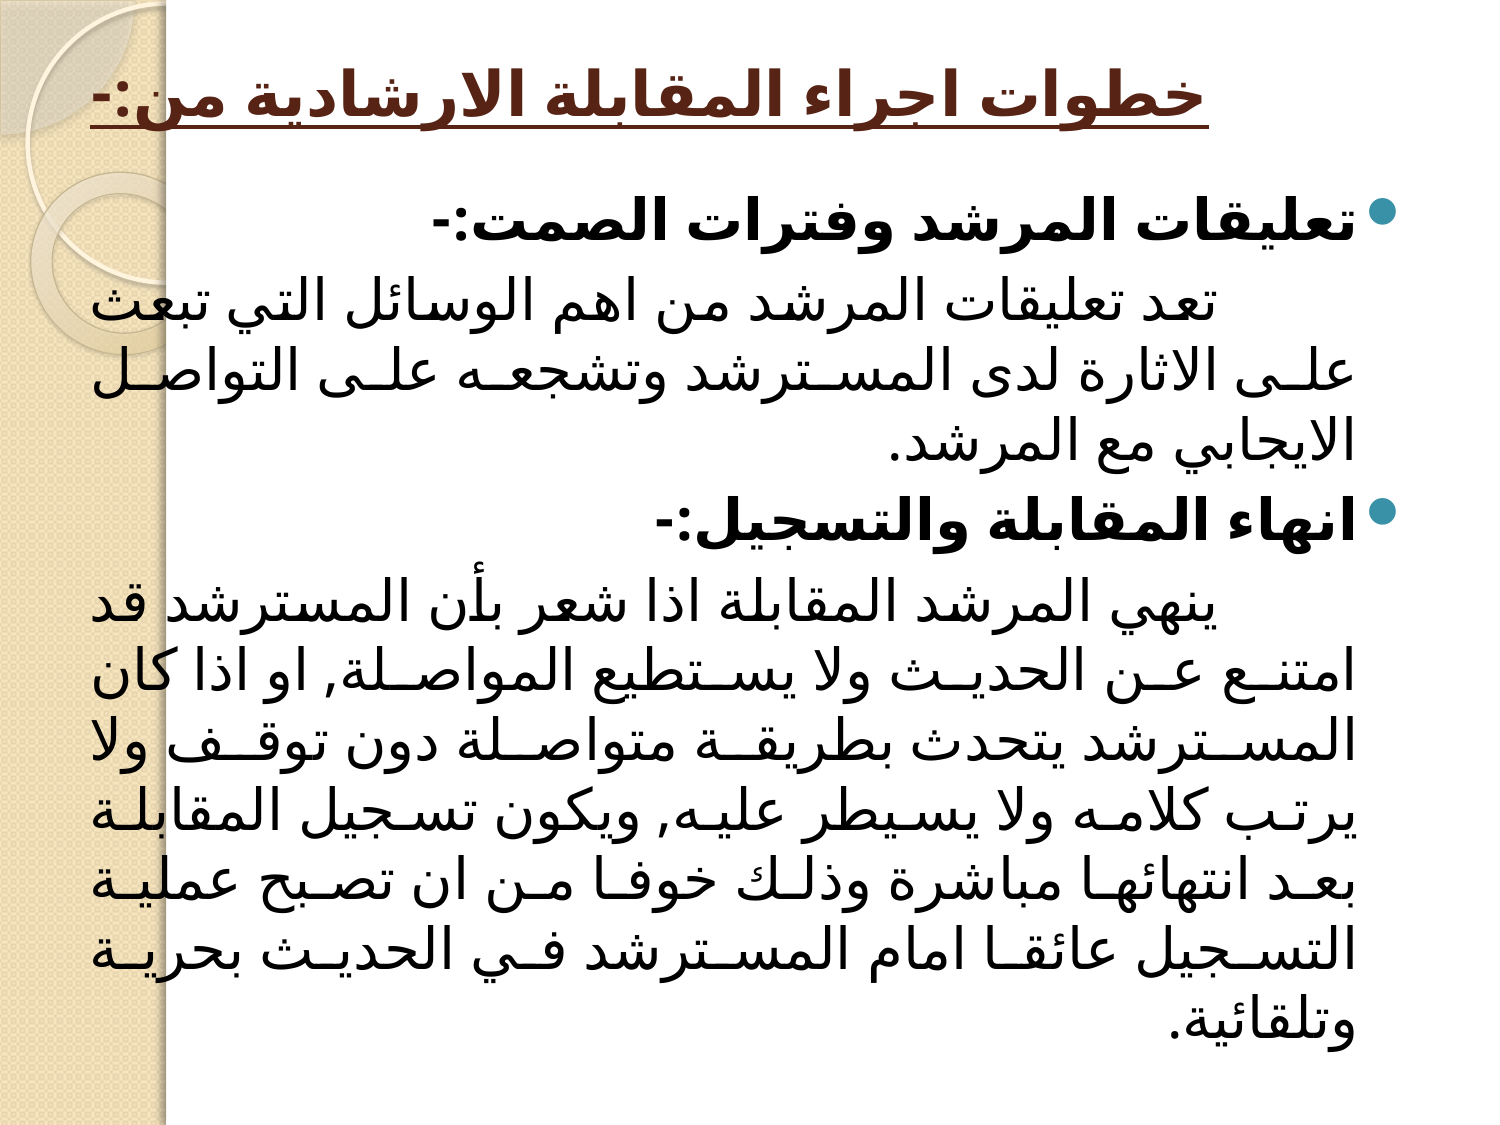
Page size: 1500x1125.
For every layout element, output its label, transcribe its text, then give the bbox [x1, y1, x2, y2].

list تعليقات المرشد وفترات الصمت:- تعد تعليقات المرشد من اهم الوسائل التي تبعث على الاثارة لدى المسترشد وتشجعه على التواصل الايجابي مع المرشد. انهاء المقابلة والتسجيل:- ينهي المرشد المقابلة اذا شعر بأن المسترشد قد امتنع عن الحديث ولا يستطيع المواصلة, او اذا كان المسترشد يتحدث بطريقة متواصلة دون توقف ولا يرتب كلامه ولا يسيطر عليه, ويكون تسجيل المقابلة بعد انتهائها مباشرة وذلك خوفا من ان تصبح عملية التسجيل عائقا امام المسترشد في الحديث بحرية وتلقائية. [75, 174, 1425, 1063]
title خطوات اجراء المقابلة الارشادية من:- [75, 45, 1425, 174]
